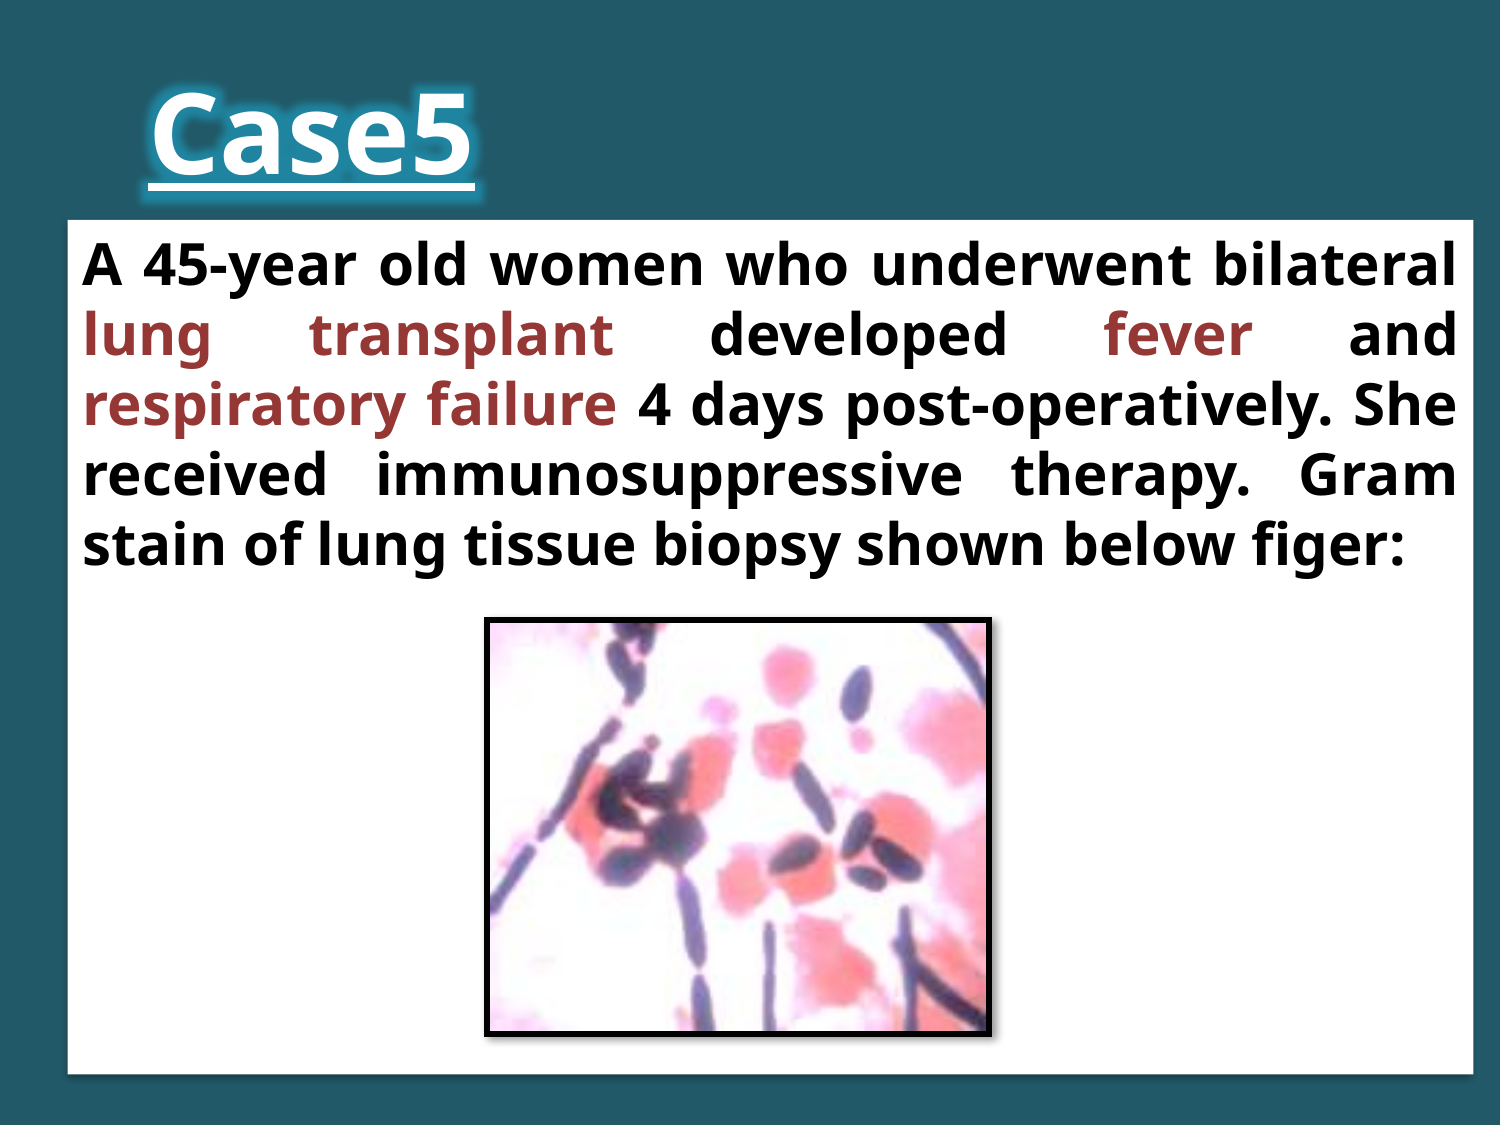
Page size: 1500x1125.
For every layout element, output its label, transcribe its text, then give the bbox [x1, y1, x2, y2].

picture [489, 622, 987, 1031]
text_box A 45-year old women who underwent bilateral lung transplant developed fever and respiratory failure 4 days post-operatively. She received immunosuppressive therapy. Gram stain of lung tissue biopsy shown below figer: [66, 218, 1475, 1076]
text_box Case5 [133, 54, 514, 205]
